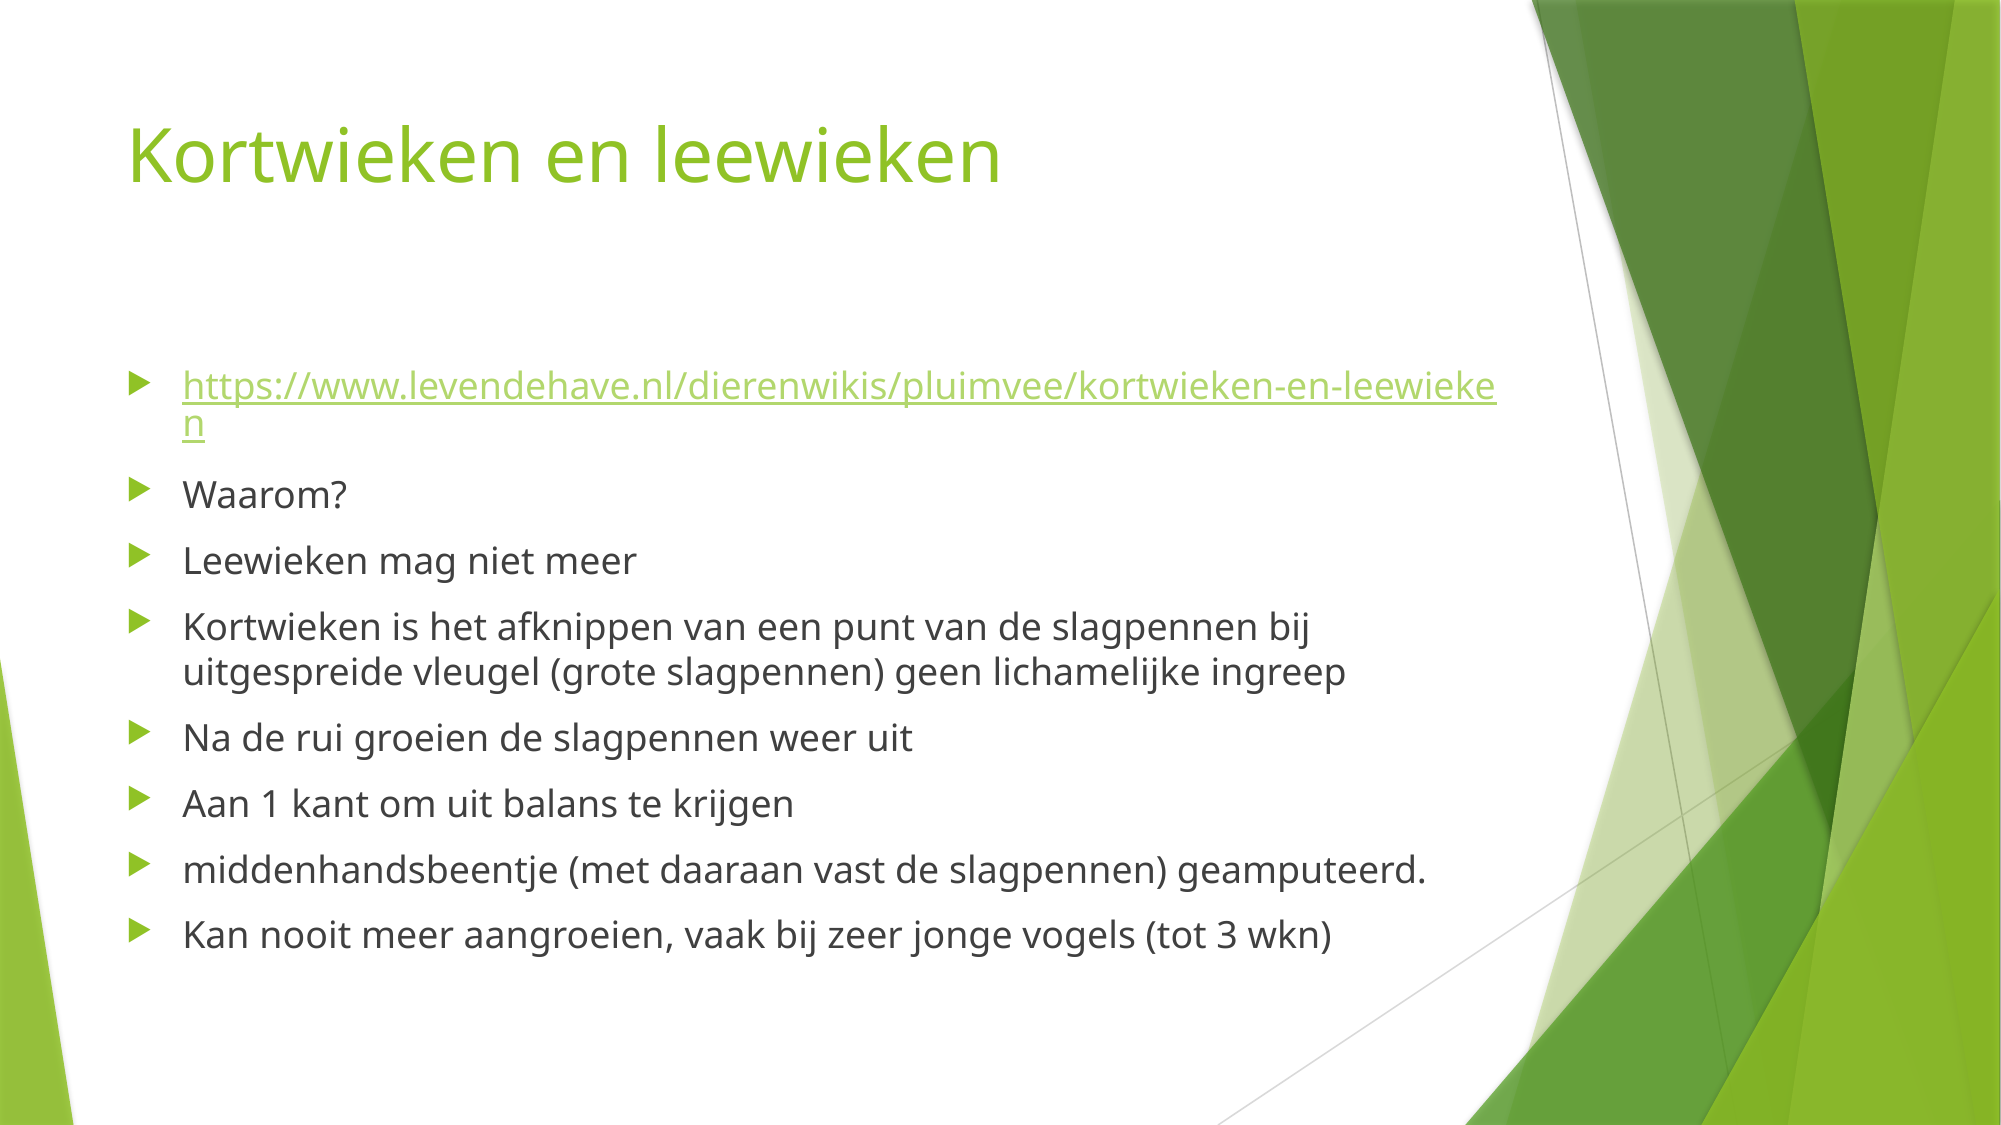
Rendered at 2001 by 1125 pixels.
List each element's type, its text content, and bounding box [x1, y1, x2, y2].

title Kortwieken en leewieken [111, 99, 1522, 317]
list https://www.levendehave.nl/dierenwikis/pluimvee/kortwieken-en-leewieken Waarom? Leewieken mag niet meer Kortwieken is het afknippen van een punt van de slagpennen bij uitgespreide vleugel (grote slagpennen) geen lichamelijke ingreep Na de rui groeien de slagpennen weer uit Aan 1 kant om uit balans te krijgen middenhandsbeentje (met daaraan vast de slagpennen) geamputeerd. Kan nooit meer aangroeien, vaak bij zeer jonge vogels (tot 3 wkn) [111, 354, 1522, 992]
